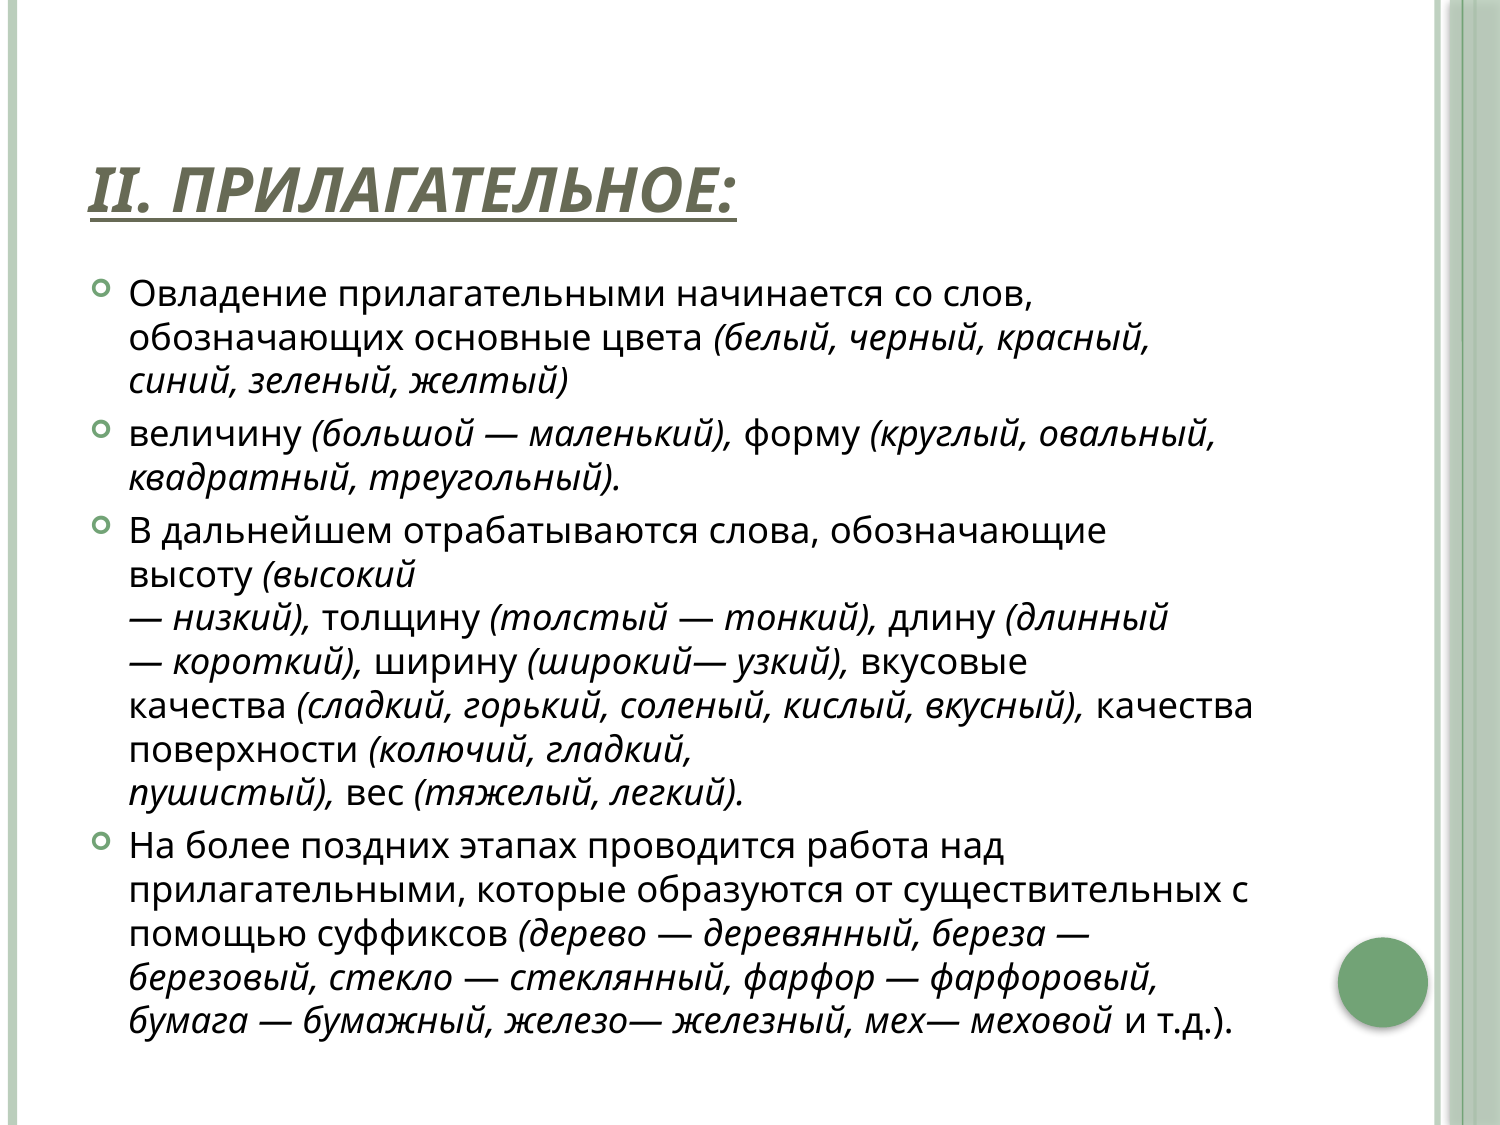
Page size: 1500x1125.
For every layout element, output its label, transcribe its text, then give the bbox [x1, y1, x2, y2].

title II. Прилагательное: [75, 45, 1300, 233]
list Овладение прилагательными начинается со слов, обозначающих основные цвета (белый, черный, красный, синий, зеленый, желтый) величину (большой — маленький), форму (круглый, овальный, квадратный, треугольный). В дальнейшем отрабатываются слова, обозначающие высоту (высокий — низкий), толщину (толстый — тонкий), длину (длинный — короткий), ширину (широкий— узкий), вкусовые качества (сладкий, горький, соленый, кислый, вкусный), качества поверхности (колючий, гладкий, пушистый), вес (тяжелый, легкий). На более поздних этапах проводится работа над прилагательными, которые образуются от существительных с помощью суффиксов (дерево — деревянный, береза — березовый, стекло — стеклянный, фарфор — фарфоровый, бумага — бумажный, железо— железный, мех— меховой и т.д.). [75, 262, 1300, 1062]
